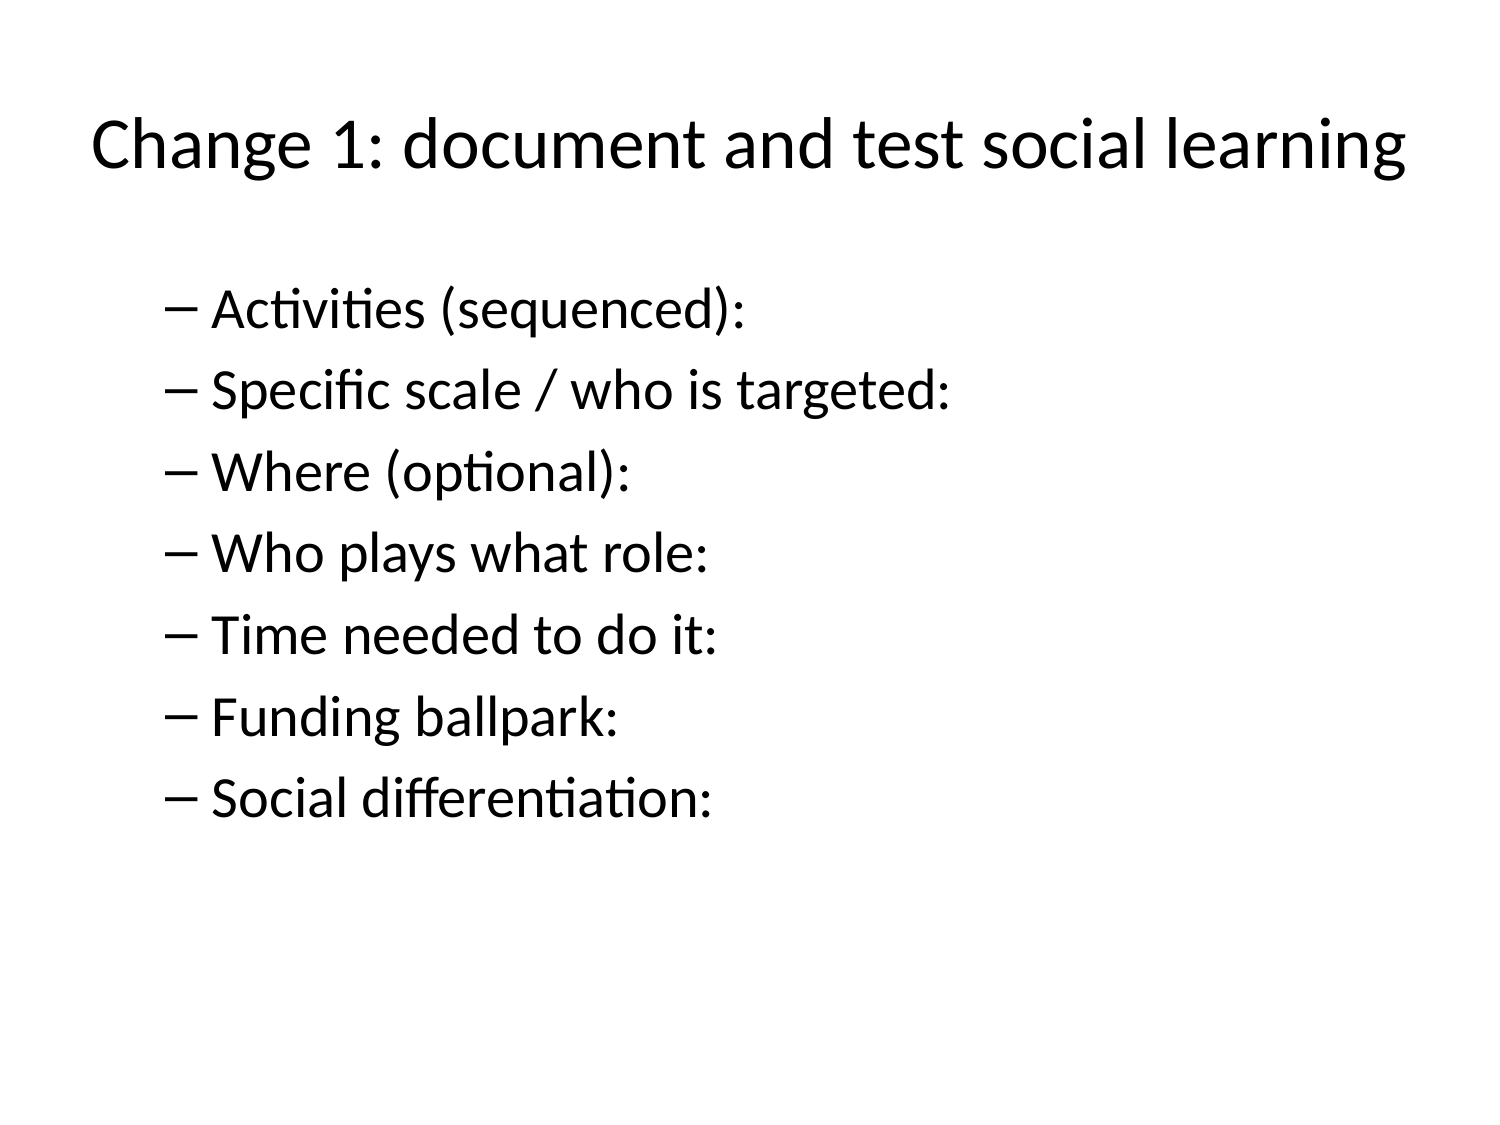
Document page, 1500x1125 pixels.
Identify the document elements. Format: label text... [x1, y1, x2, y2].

list Activities (sequenced): Specific scale / who is targeted: Where (optional): Who plays what role: Time needed to do it: Funding ballpark: Social differentiation: [75, 262, 1425, 1005]
title Change 1: document and test social learning [75, 45, 1425, 233]
